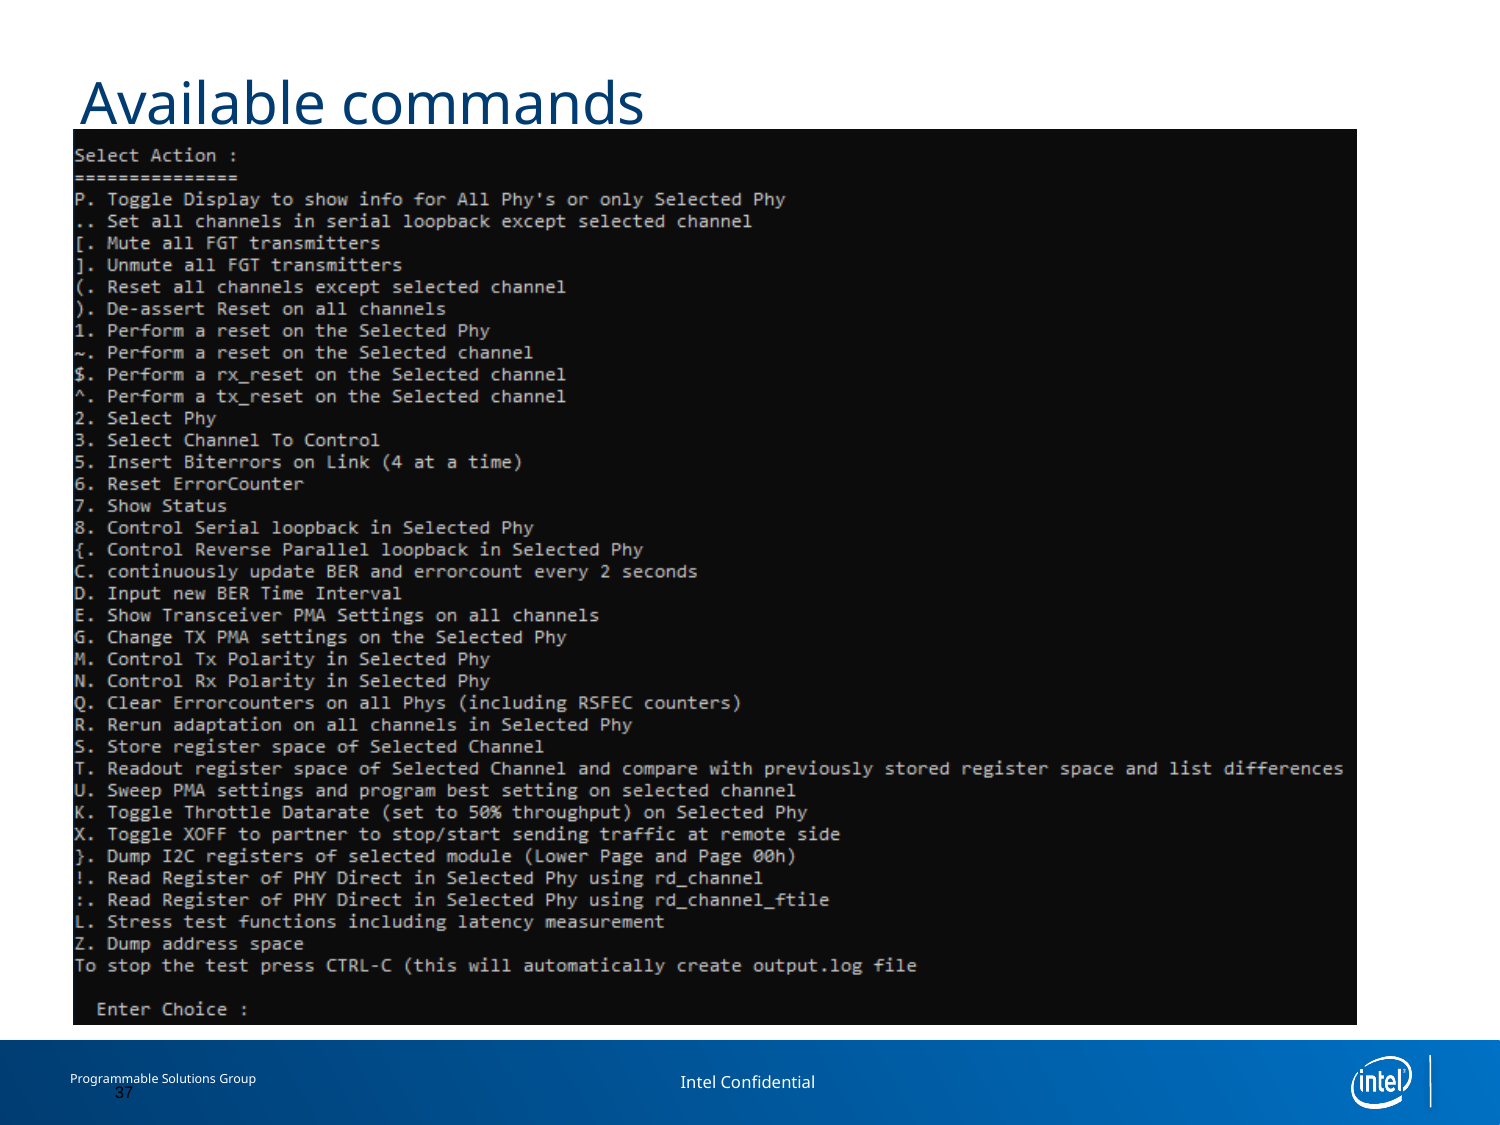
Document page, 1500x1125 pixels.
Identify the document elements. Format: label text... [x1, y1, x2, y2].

title Available commands [80, 65, 1442, 194]
picture [73, 129, 1357, 1026]
slide_number 37 [19, 1069, 134, 1116]
picture [1351, 1056, 1412, 1109]
